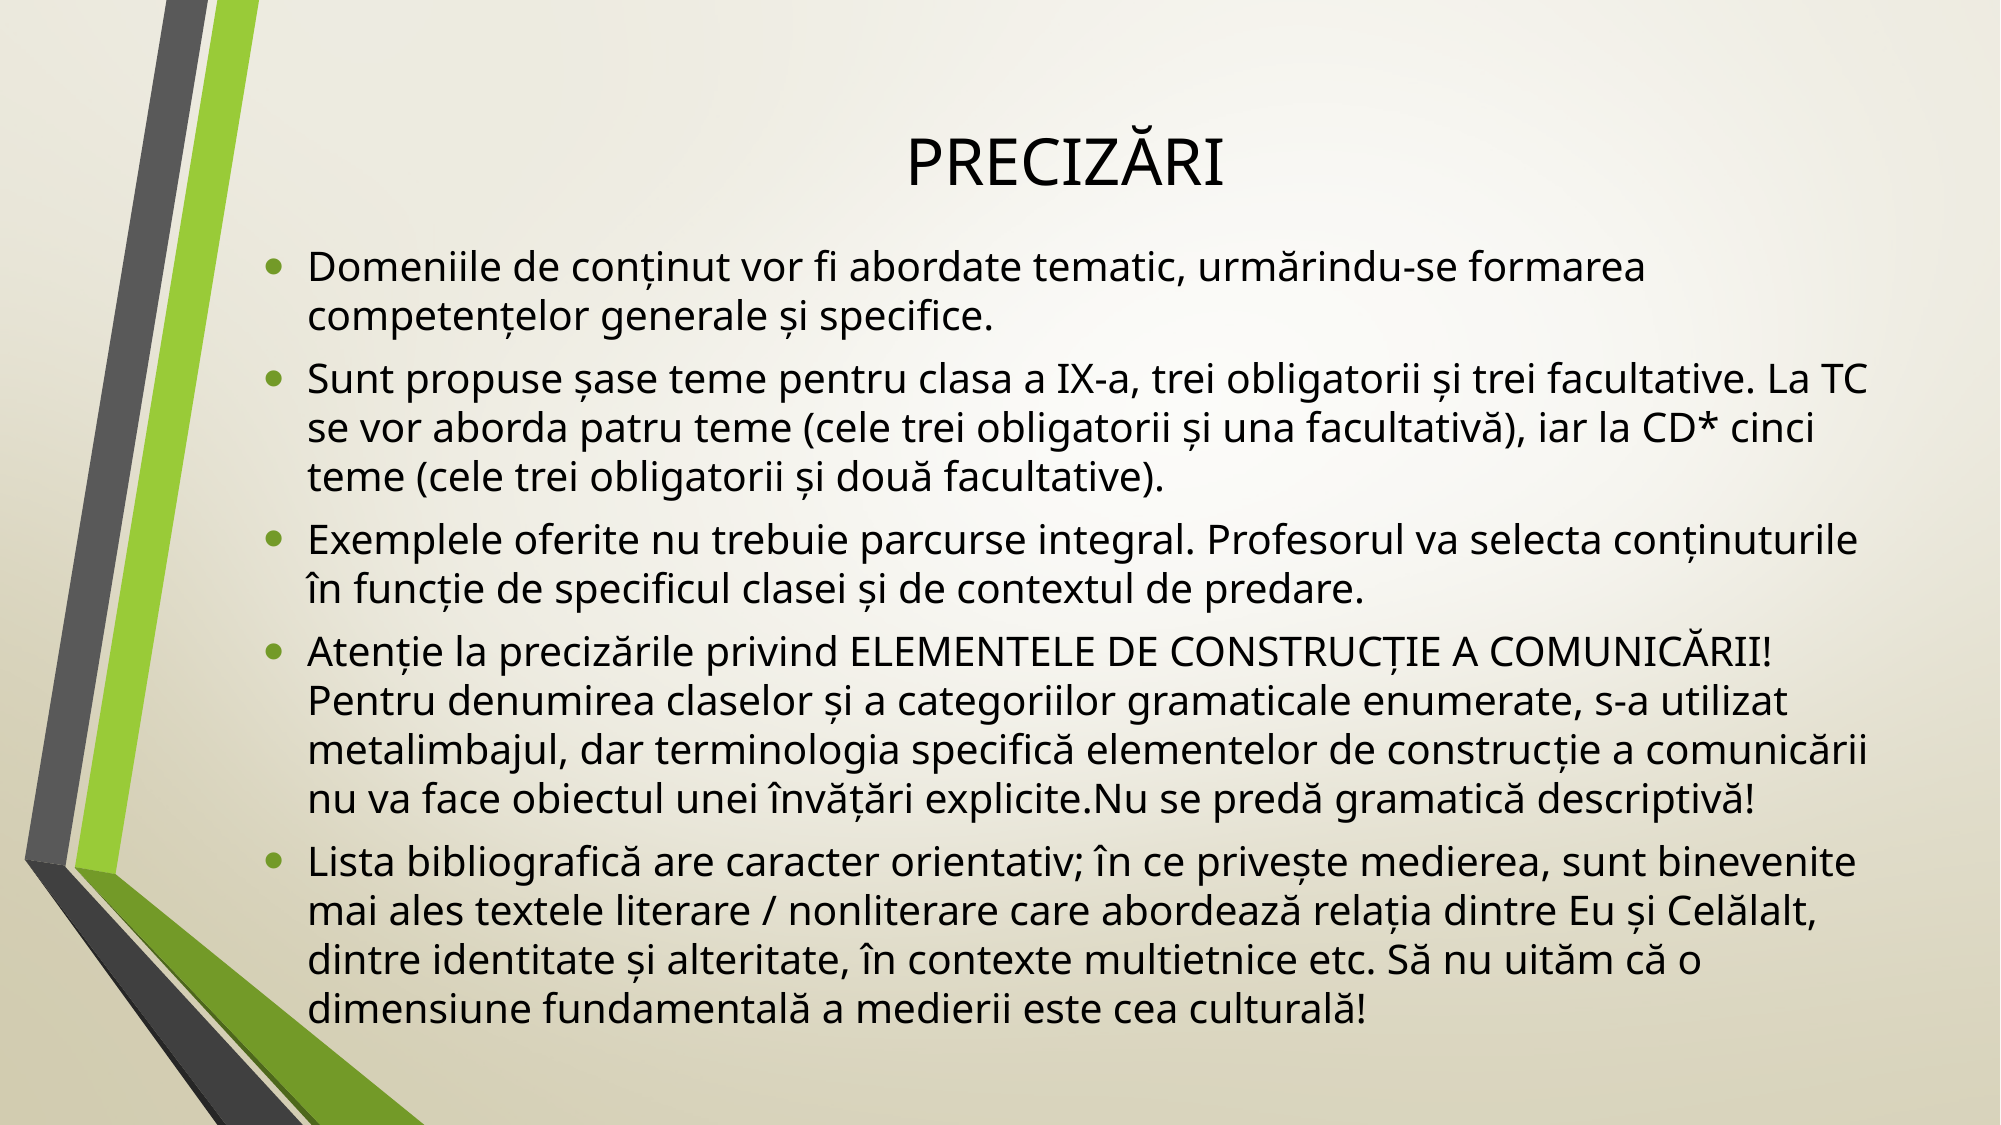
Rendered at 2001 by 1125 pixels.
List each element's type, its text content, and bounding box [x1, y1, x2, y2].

title PRECIZĂRI [243, 112, 1887, 206]
list Domeniile de conținut vor fi abordate tematic, urmărindu-se formarea competențelor generale și specifice. Sunt propuse șase teme pentru clasa a IX-a, trei obligatorii și trei facultative. La TC se vor aborda patru teme (cele trei obligatorii și una facultativă), iar la CD* cinci teme (cele trei obligatorii și două facultative). Exemplele oferite nu trebuie parcurse integral. Profesorul va selecta conținuturile în funcție de specificul clasei și de contextul de predare. Atenție la precizările privind ELEMENTELE DE CONSTRUCȚIE A COMUNICĂRII! Pentru denumirea claselor și a categoriilor gramaticale enumerate, s-a utilizat metalimbajul, dar terminologia specifică elementelor de construcţie a comunicării nu va face obiectul unei învăţări explicite.Nu se predă gramatică descriptivă! Lista bibliografică are caracter orientativ; în ce privește medierea, sunt binevenite mai ales textele literare / nonliterare care abordează relația dintre Eu și Celălalt, dintre identitate și alteritate, în contexte multietnice etc. Să nu uităm că o dimensiune fundamentală a medierii este cea culturală! [248, 205, 1892, 1068]
